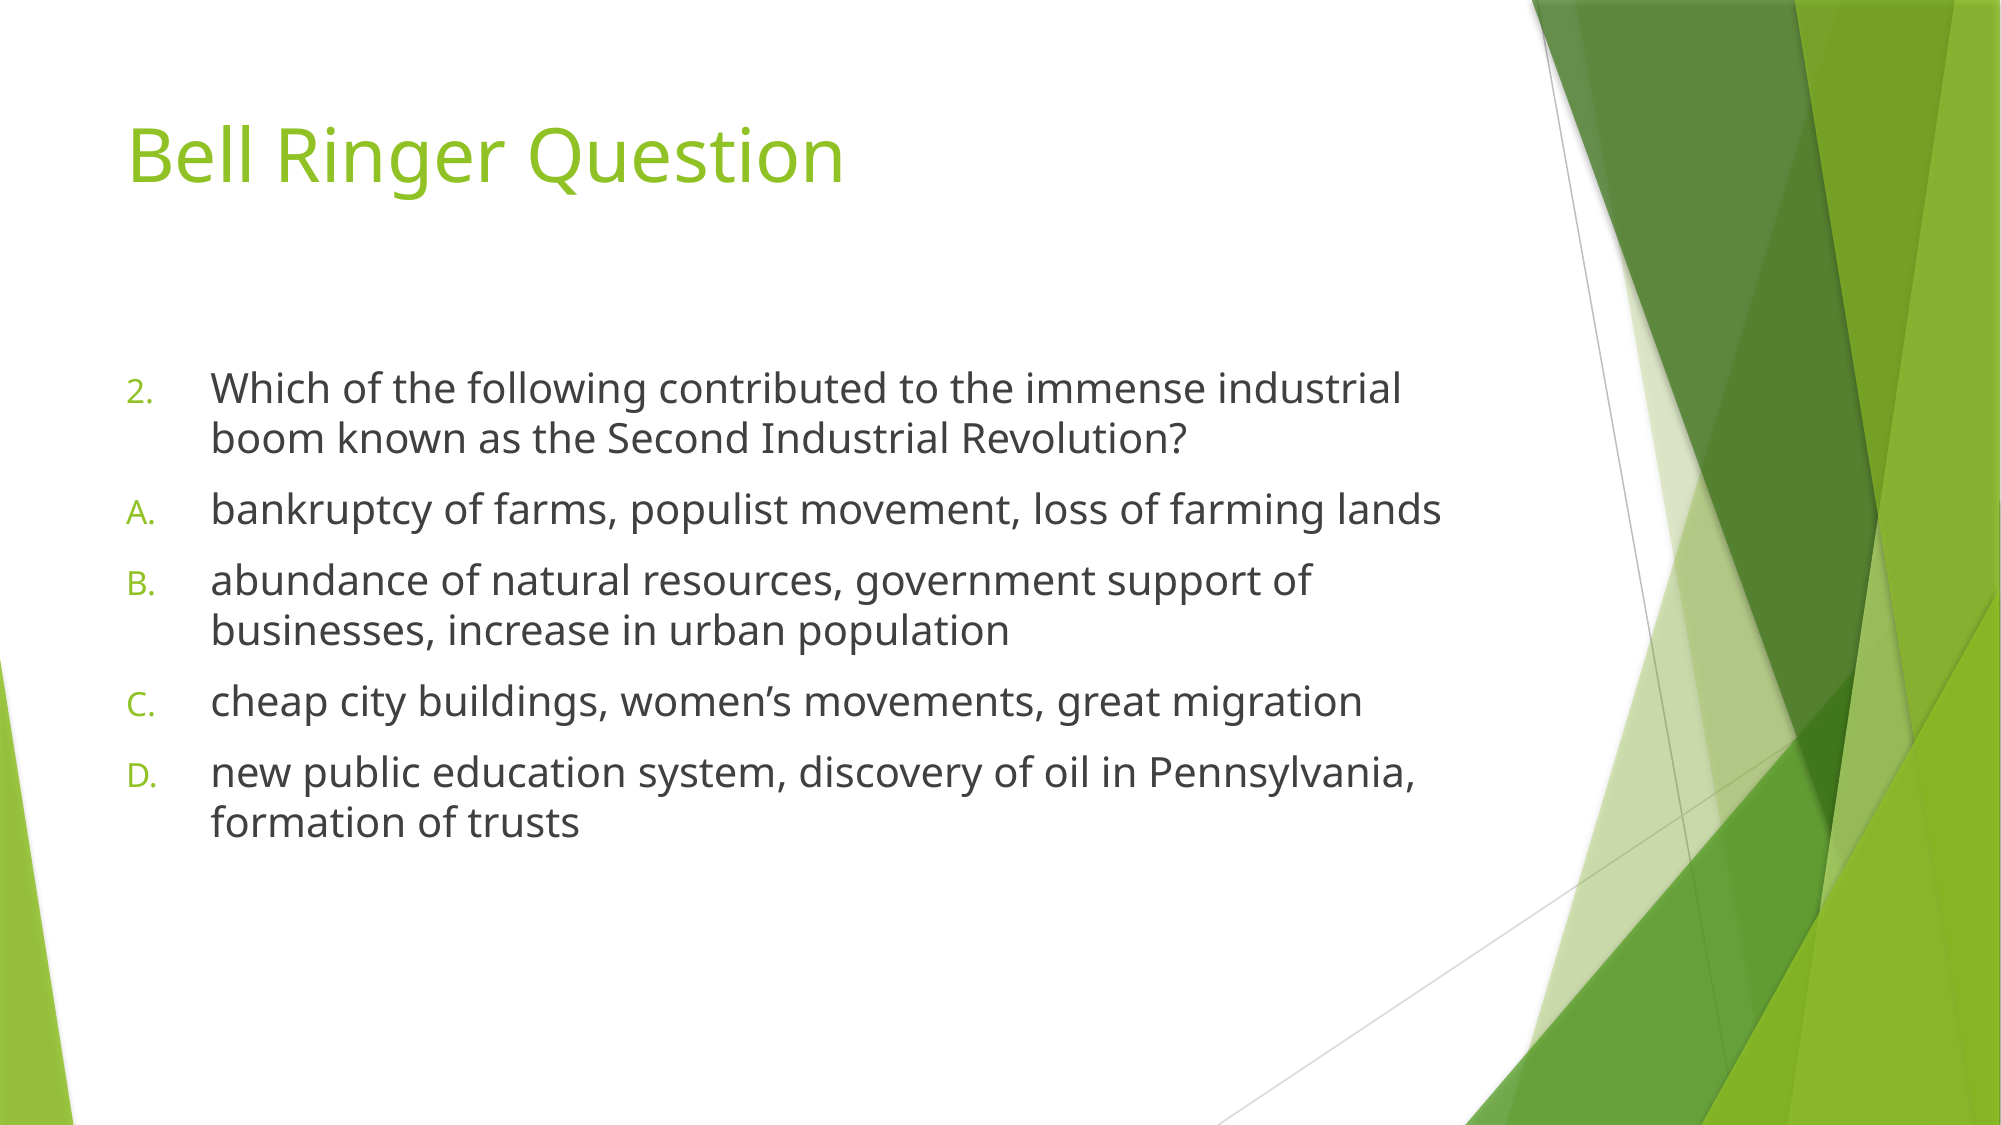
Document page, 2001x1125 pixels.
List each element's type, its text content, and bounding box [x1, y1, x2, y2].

title Bell Ringer Question [111, 99, 1522, 317]
list Which of the following contributed to the immense industrial boom known as the Second Industrial Revolution? bankruptcy of farms, populist movement, loss of farming lands abundance of natural resources, government support of businesses, increase in urban population cheap city buildings, women’s movements, great migration new public education system, discovery of oil in Pennsylvania, formation of trusts [111, 354, 1522, 992]
